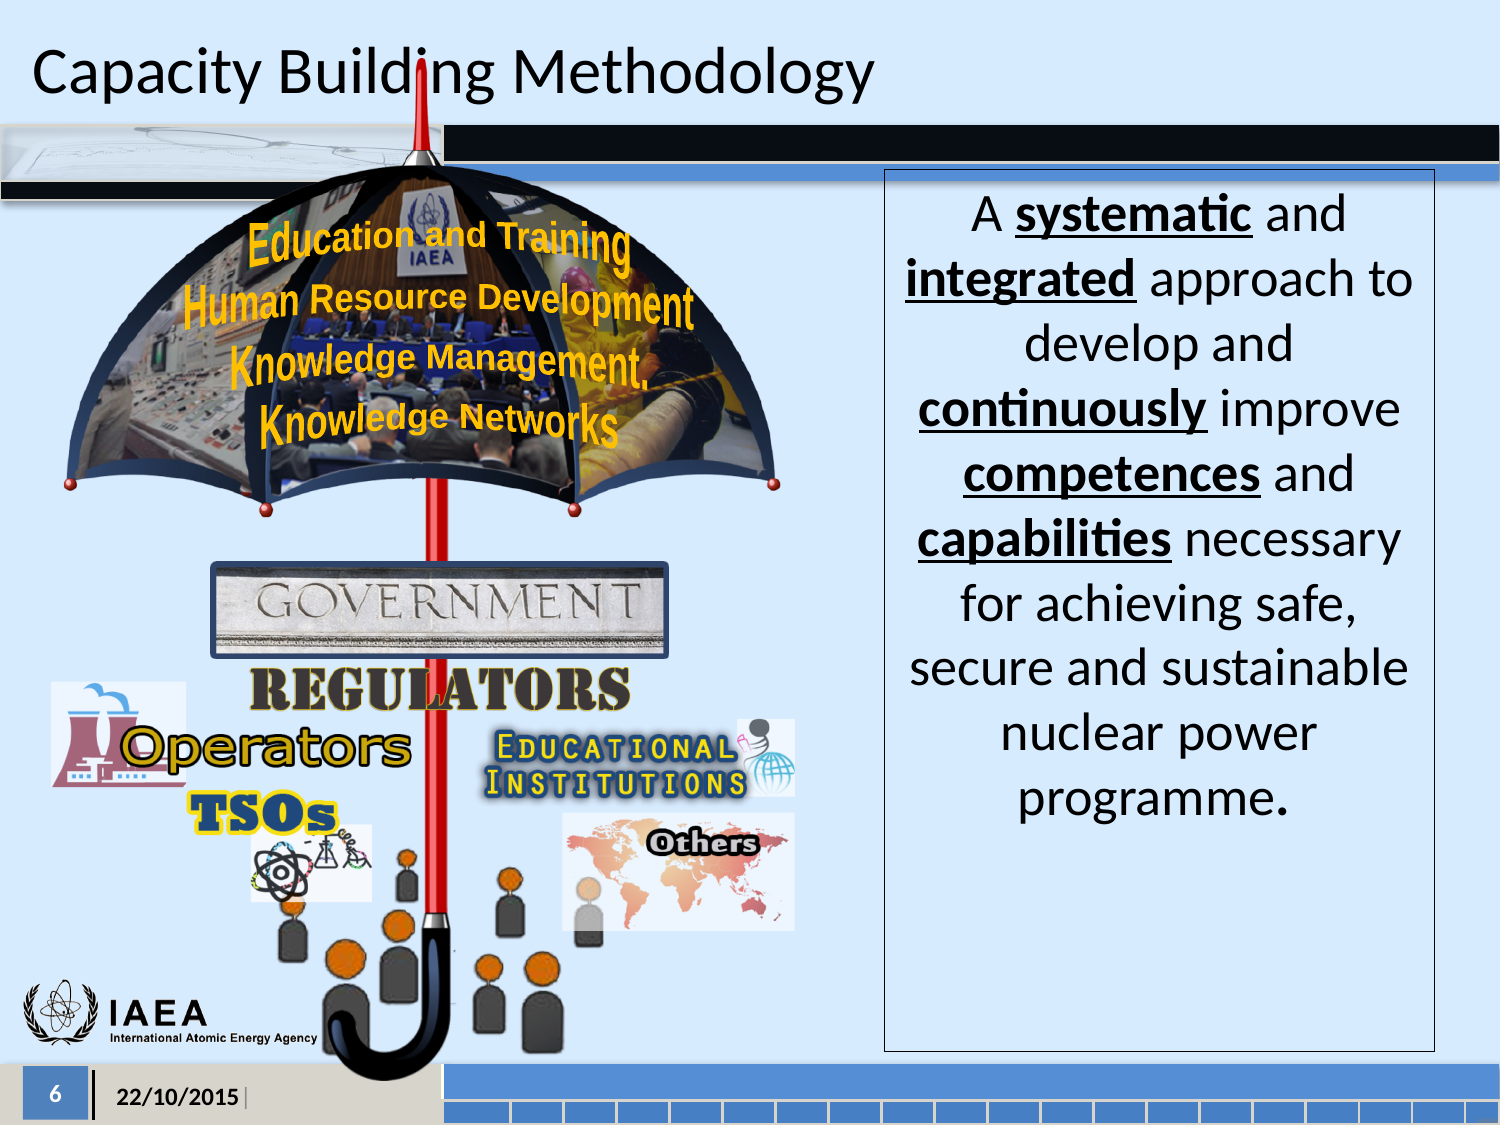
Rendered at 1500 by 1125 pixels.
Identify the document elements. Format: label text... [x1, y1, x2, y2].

picture [17, 58, 838, 1081]
text_box A systematic and integrated approach to develop and continuously improve competences and capabilities necessary for achieving safe, secure and sustainable nuclear power programme. [884, 169, 1435, 1052]
title Capacity Building Methodology [17, 7, 1425, 126]
